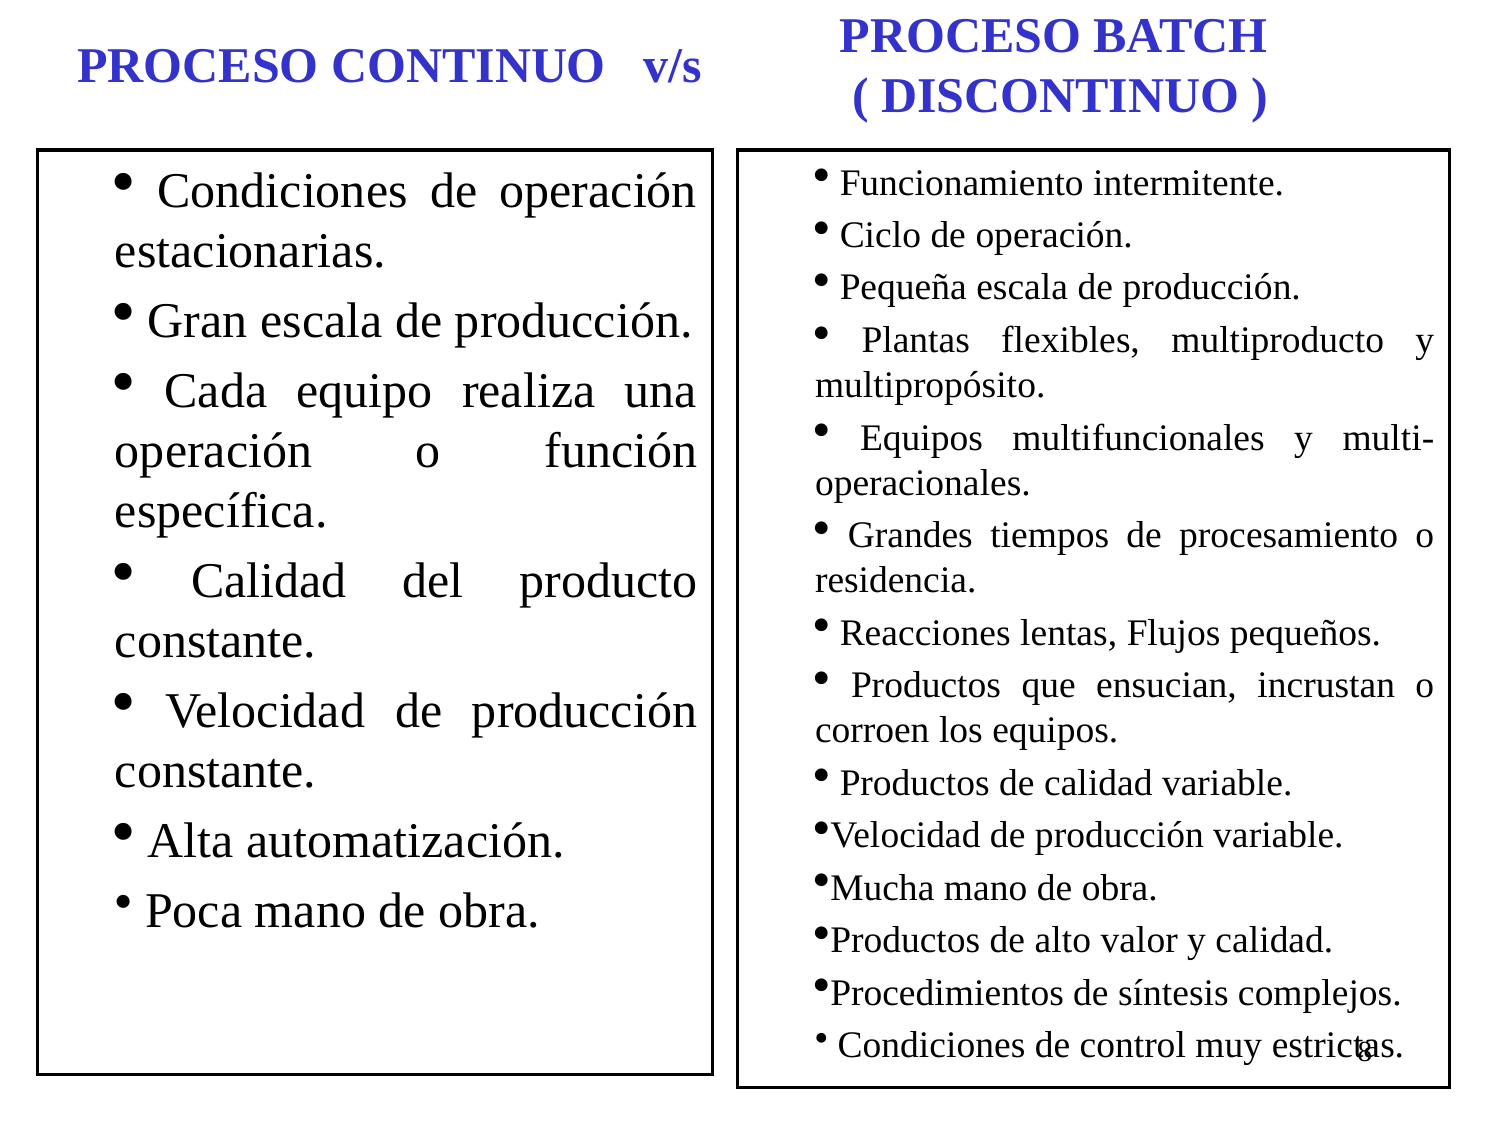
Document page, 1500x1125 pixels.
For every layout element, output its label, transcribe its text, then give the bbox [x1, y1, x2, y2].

list Funcionamiento intermitente. Ciclo de operación. Pequeña escala de producción. Plantas flexibles, multiproducto y multipropósito. Equipos multifuncionales y multi-operacionales. Grandes tiempos de procesamiento o residencia. Reacciones lentas, Flujos pequeños. Productos que ensucian, incrustan o corroen los equipos. Productos de calidad variable. Velocidad de producción variable. Mucha mano de obra. Productos de alto valor y calidad. Procedimientos de síntesis complejos. Condiciones de control muy estrictas. [737, 149, 1451, 1088]
list Condiciones de operación estacionarias. Gran escala de producción. Cada equipo realiza una operación o función específica. Calidad del producto constante. Velocidad de producción constante. Alta automatización. Poca mano de obra. [37, 149, 713, 1076]
text_box PROCESO BATCH ( DISCONTINUO ) [825, 0, 1450, 125]
title PROCESO CONTINUO v/s [62, 0, 833, 126]
slide_number 8 [1074, 1024, 1388, 1101]
